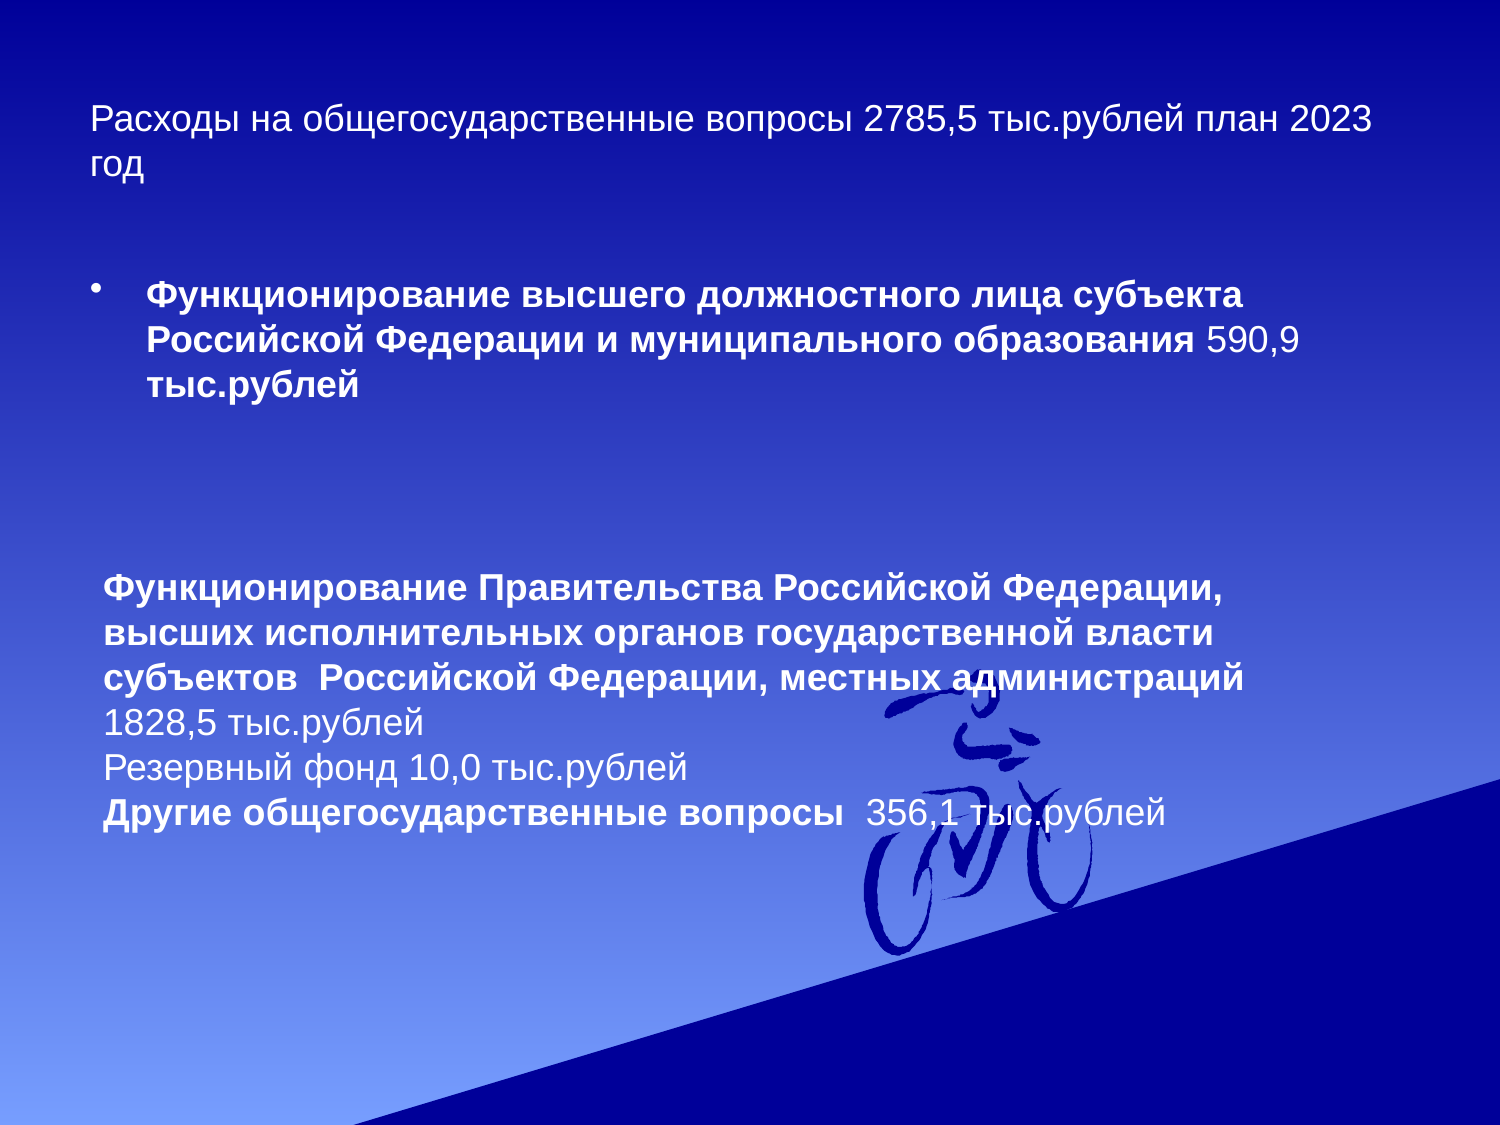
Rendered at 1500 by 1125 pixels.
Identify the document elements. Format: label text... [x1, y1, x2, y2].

text_box Функционирование Правительства Российской Федерации, высших исполнительных органов государственной власти субъектов Российской Федерации, местных администраций 1828,5 тыс.рублей Резервный фонд 10,0 тыс.рублей Другие общегосударственные вопросы 356,1 тыс.рублей [88, 555, 1282, 841]
list Функционирование высшего должностного лица субъекта Российской Федерации и муниципального образования 590,9 тыс.рублей [74, 262, 1426, 1006]
title Расходы на общегосударственные вопросы 2785,5 тыс.рублей план 2023 год [74, 44, 1426, 233]
